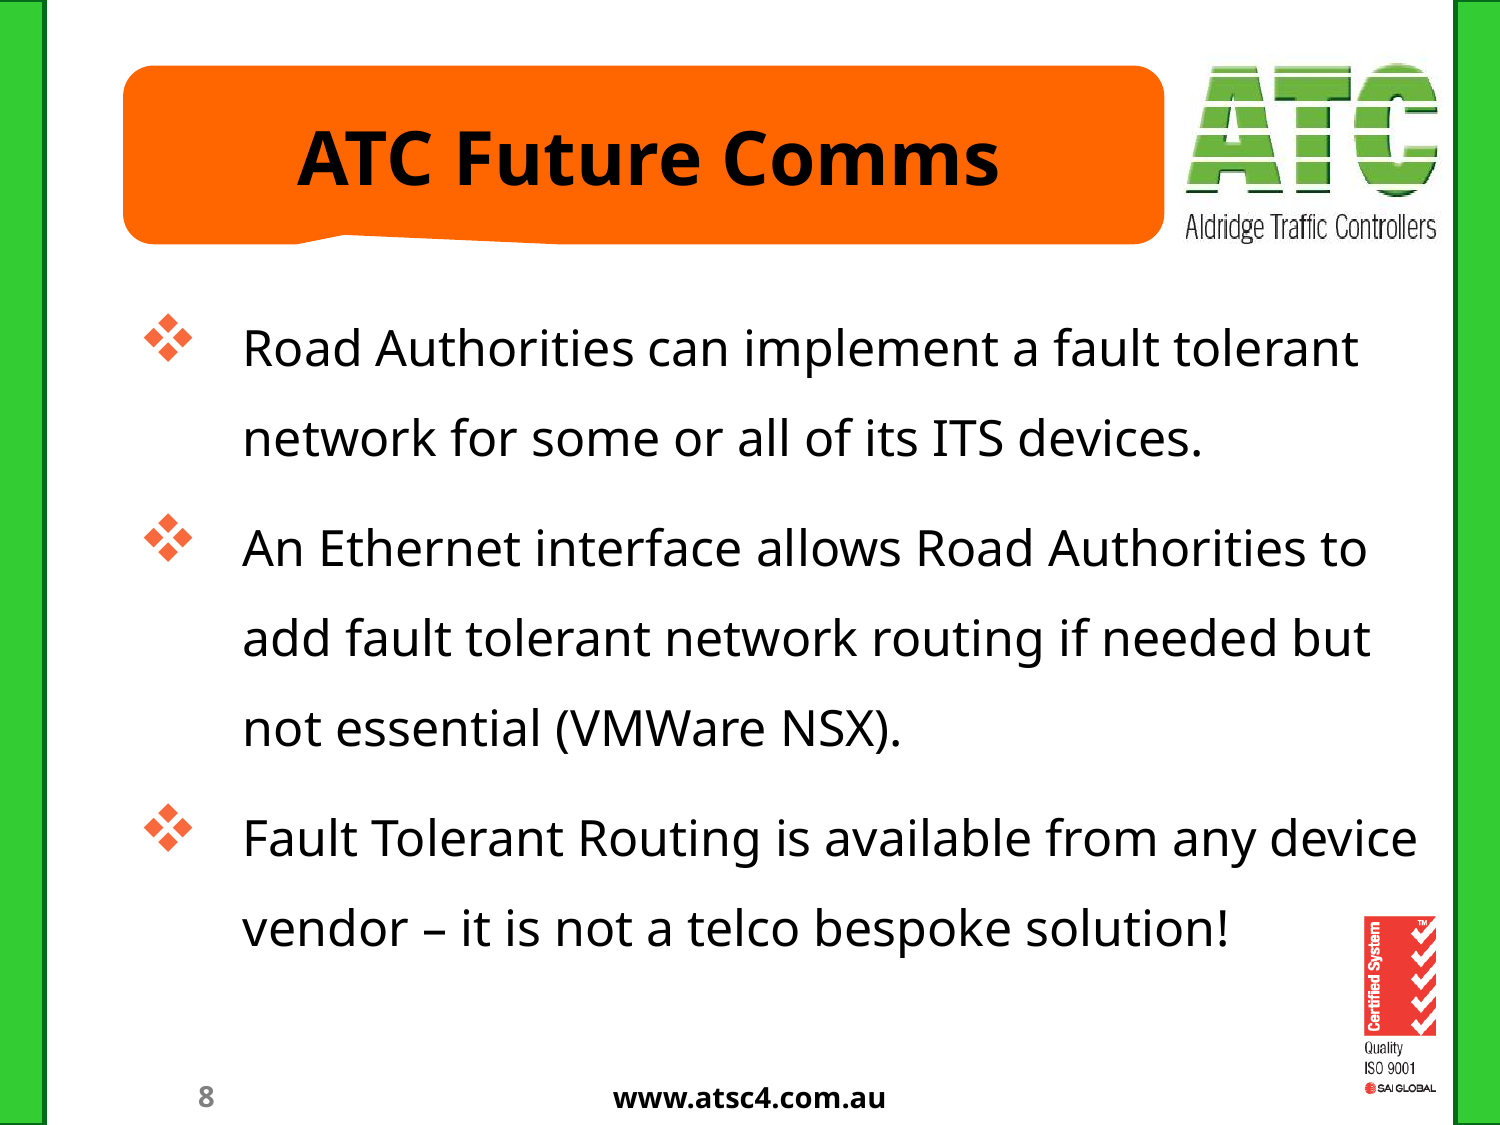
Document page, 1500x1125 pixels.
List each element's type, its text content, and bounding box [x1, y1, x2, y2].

title ATC Future Comms [159, 77, 1141, 232]
slide_number 8 [182, 1070, 349, 1107]
picture [1175, 54, 1447, 252]
list Road Authorities can implement a fault tolerant network for some or all of its ITS devices. An Ethernet interface allows Road Authorities to add fault tolerant network routing if needed but not essential (VMWare NSX). Fault Tolerant Routing is available from any device vendor – it is not a telco bespoke solution! [123, 278, 1436, 1048]
footer www.atsc4.com.au [389, 1048, 1111, 1125]
picture [1364, 1048, 1436, 1094]
